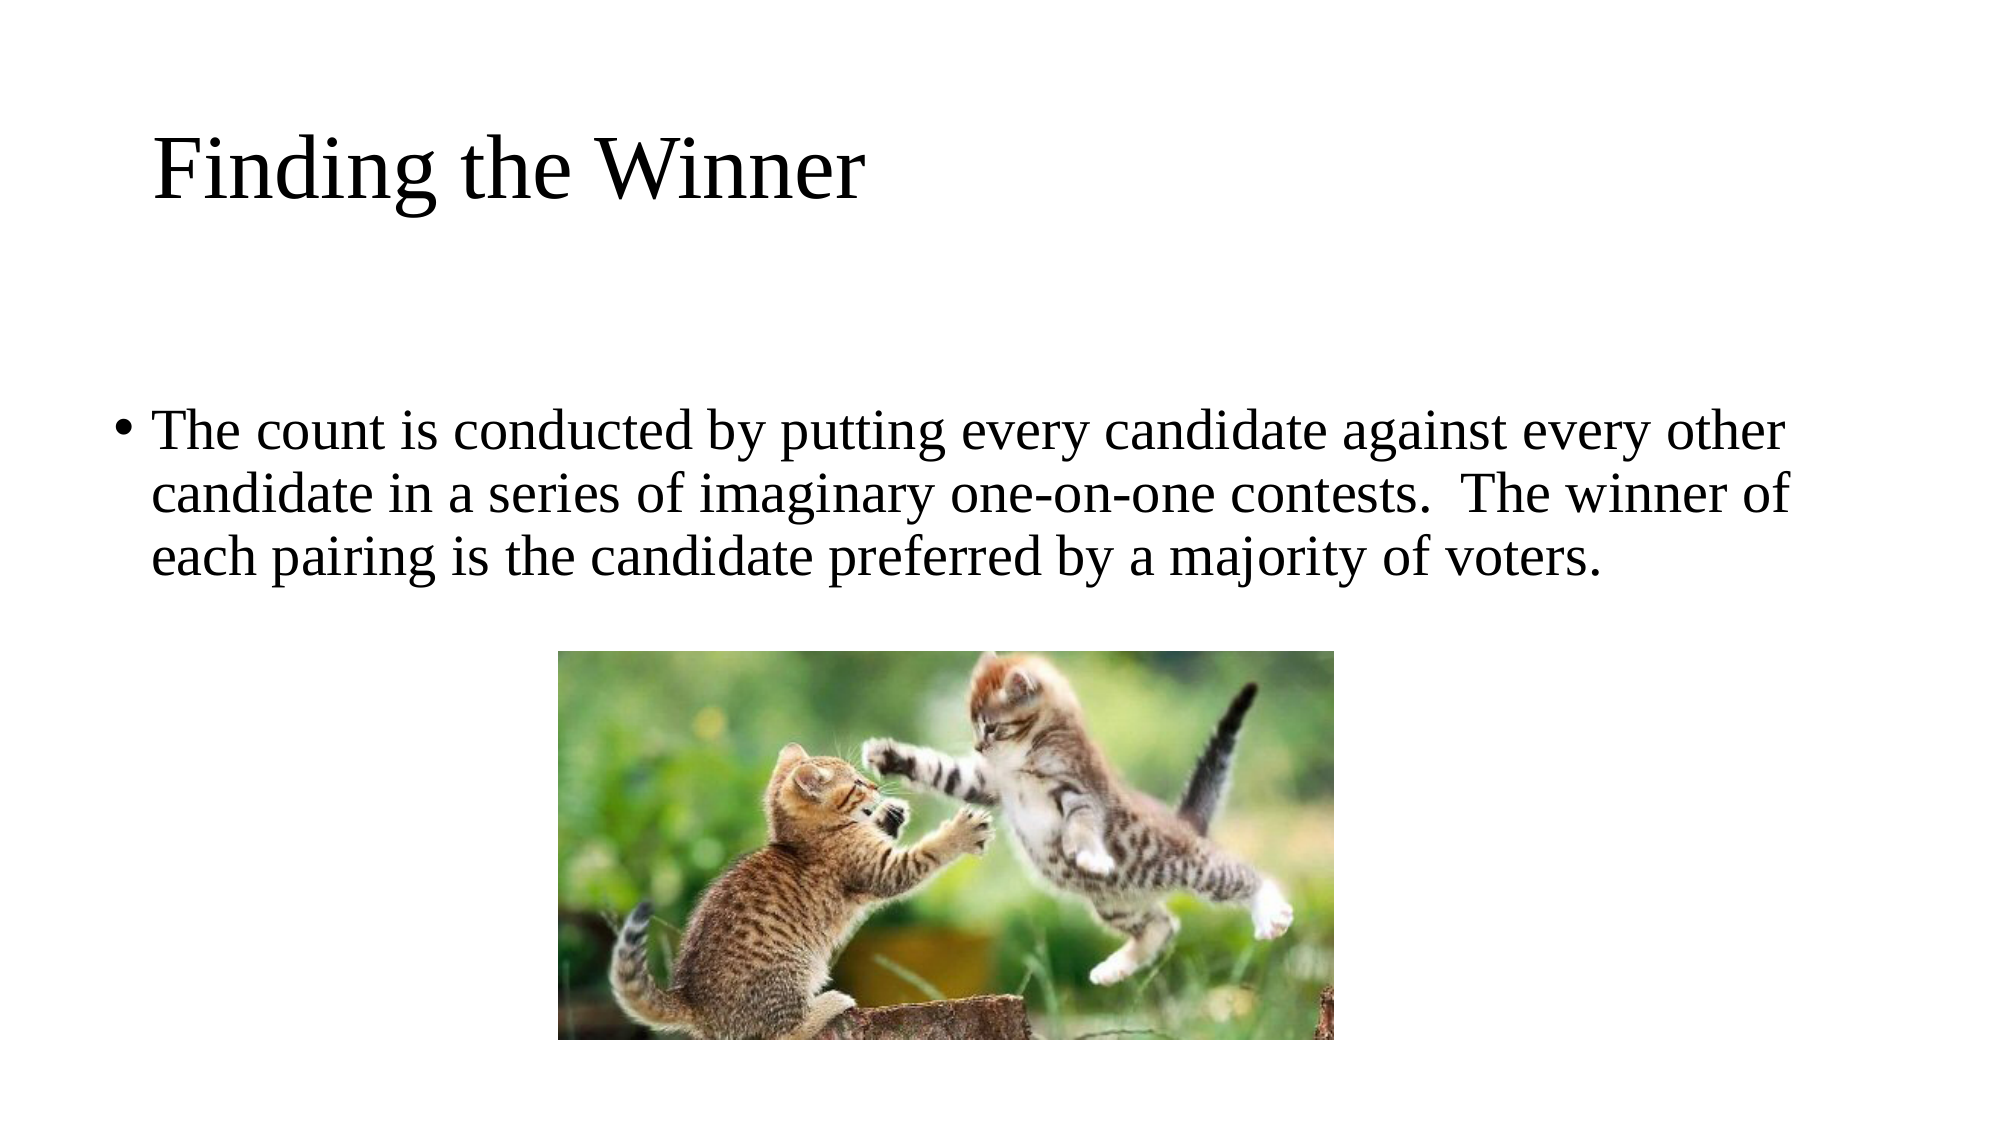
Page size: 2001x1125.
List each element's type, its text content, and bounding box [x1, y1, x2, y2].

title Finding the Winner [137, 59, 1863, 278]
list The count is conducted by putting every candidate against every other candidate in a series of imaginary one-on-one contests. The winner of each pairing is the candidate preferred by a majority of voters. [98, 391, 1912, 952]
picture [558, 651, 1334, 1040]
